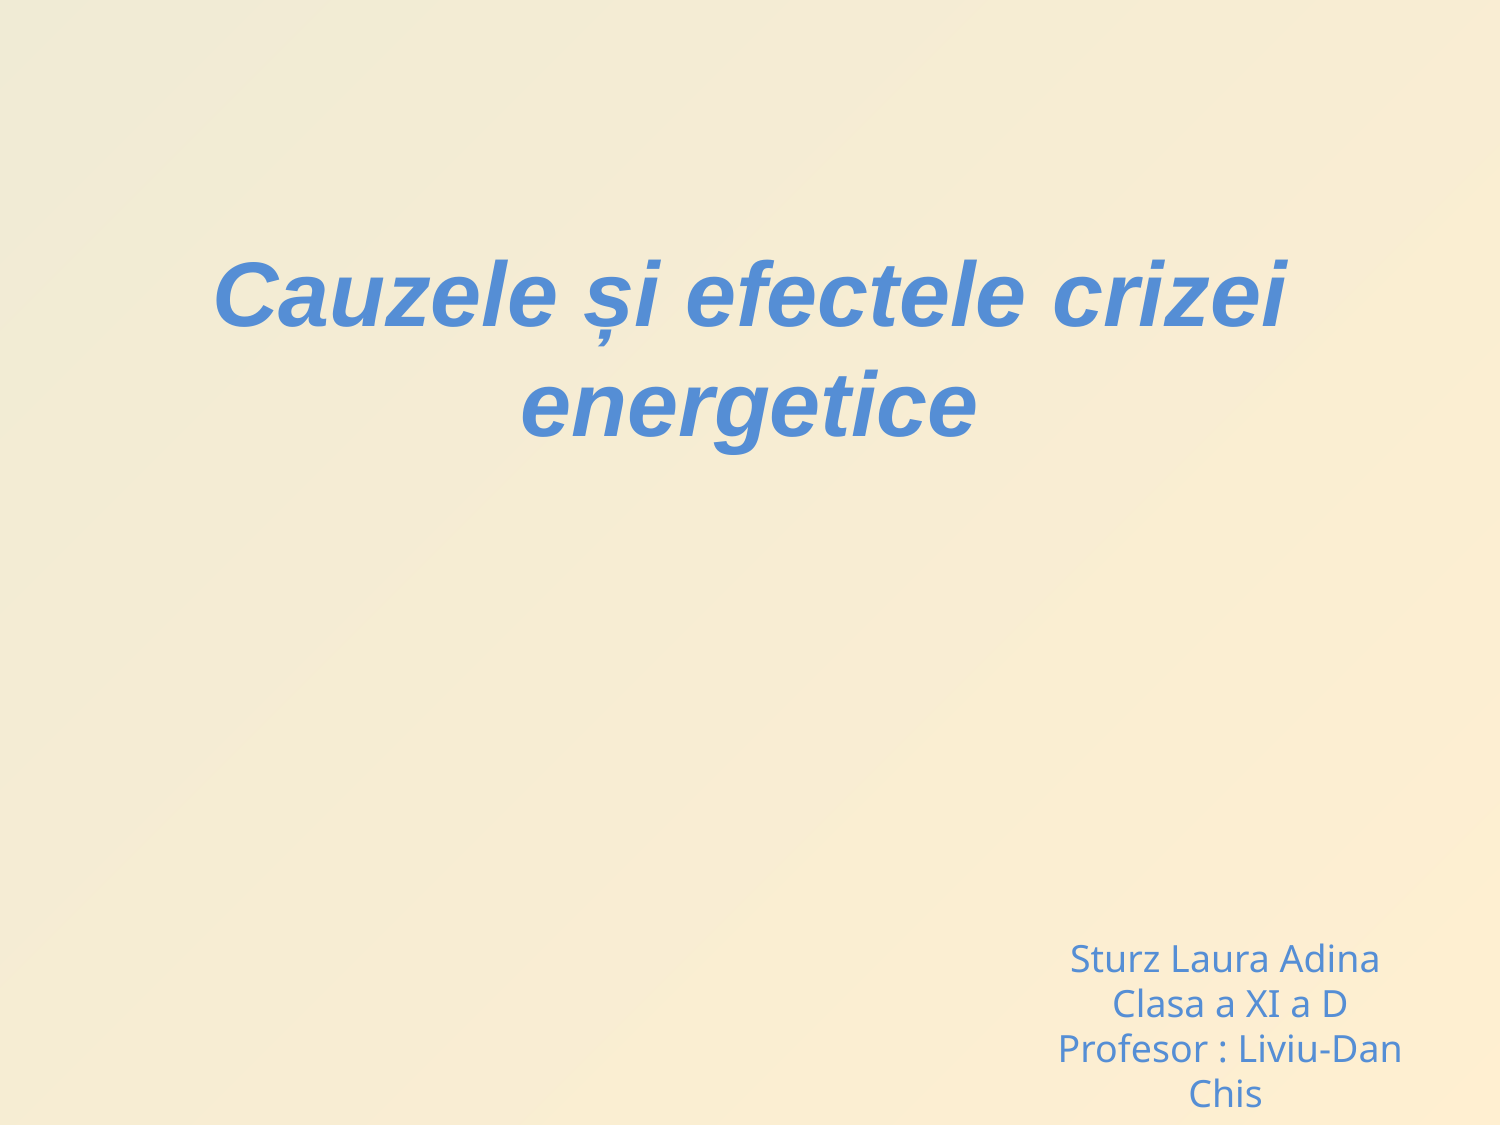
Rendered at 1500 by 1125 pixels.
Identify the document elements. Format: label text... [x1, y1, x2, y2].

text_box Sturz Laura Adina Clasa a XI a D Profesor : Liviu-Dan Chis [1007, 928, 1454, 1125]
title Cauzele și efectele crizei energetice [75, 232, 1426, 457]
